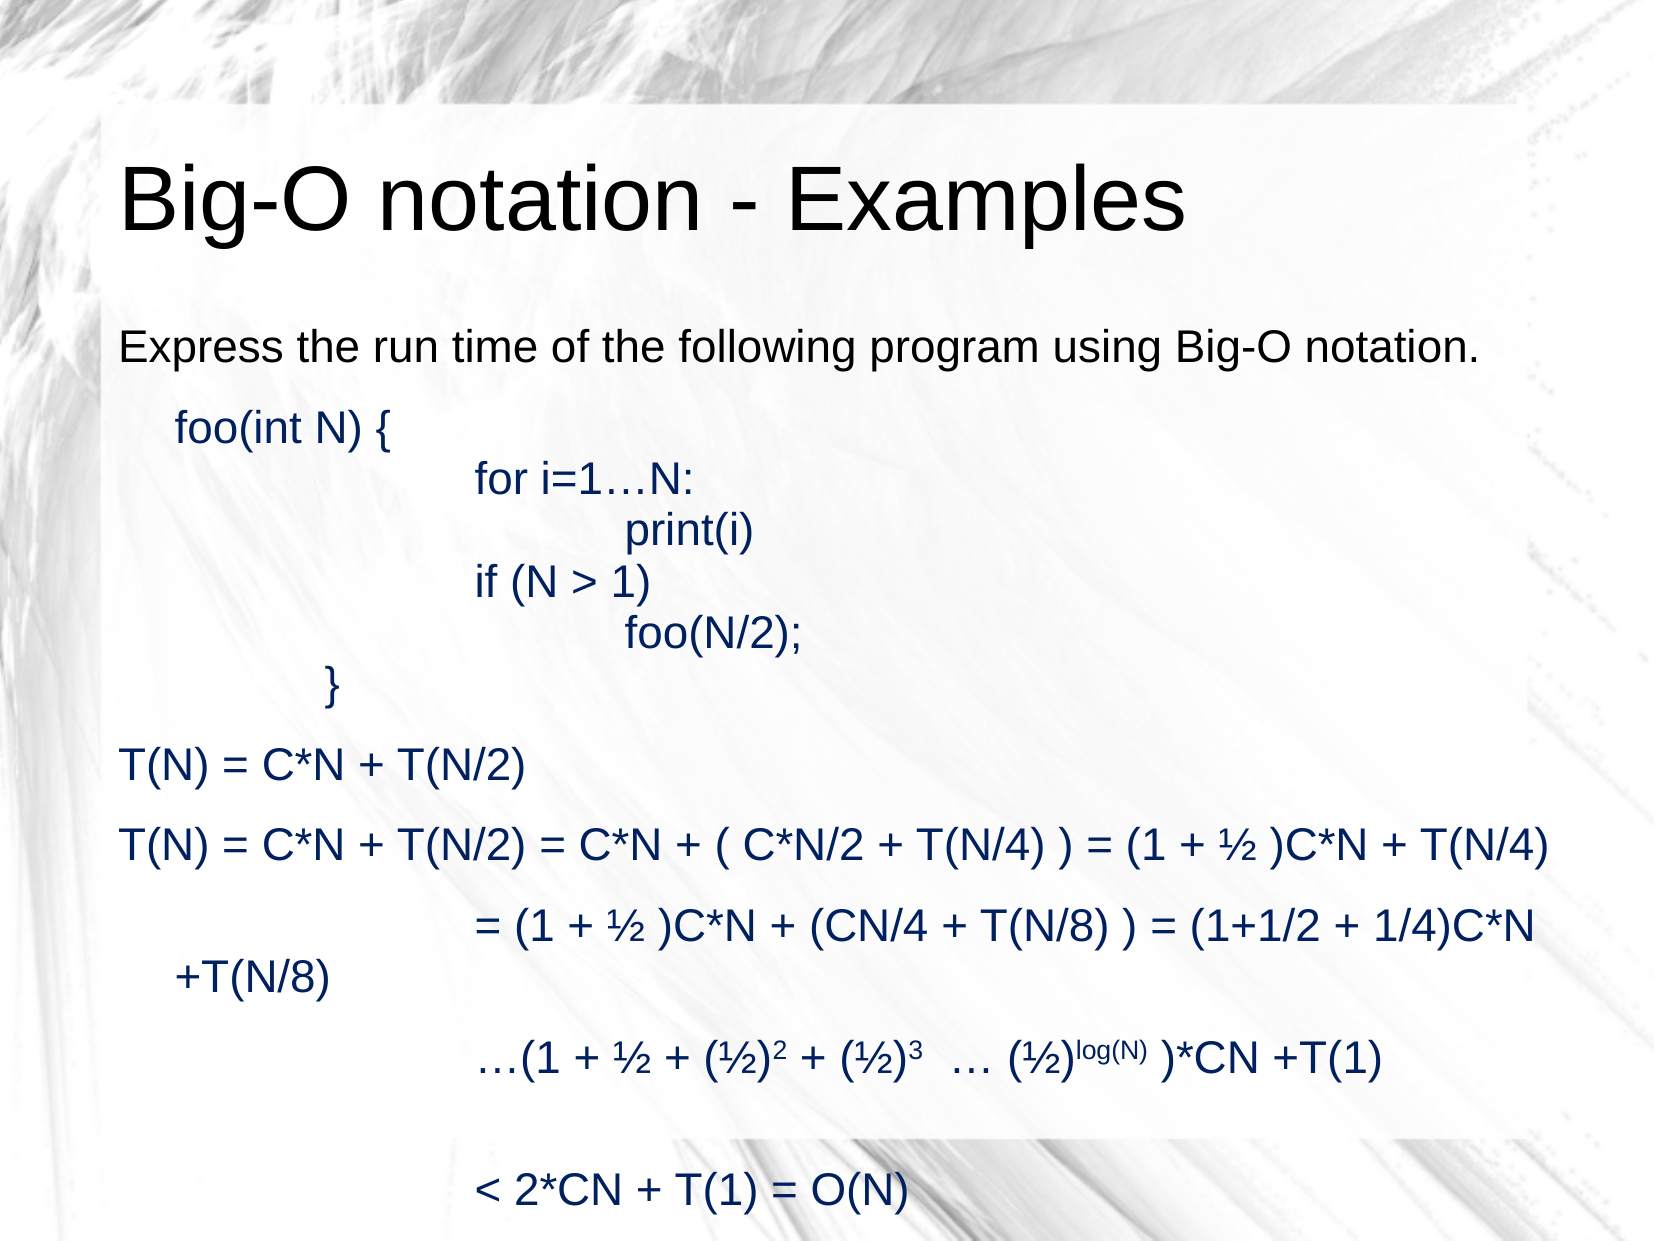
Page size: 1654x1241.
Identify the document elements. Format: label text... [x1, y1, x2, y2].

list Express the run time of the following program using Big-O notation. foo(int N) { for i=1…N: print(i) if (N > 1) foo(N/2); } T(N) = C*N + T(N/2) T(N) = C*N + T(N/2) = C*N + ( C*N/2 + T(N/4) ) = (1 + ½ )C*N + T(N/4) = (1 + ½ )C*N + (CN/4 + T(N/8) ) = (1+1/2 + 1/4)C*N +T(N/8) …(1 + ½ + (½)2 + (½)3 … (½)log(N) )*CN +T(1) < 2*CN + T(1) = O(N) [118, 319, 1571, 1109]
picture [0, 0, 1654, 1241]
title Big-O notation - Examples [118, 112, 1506, 281]
